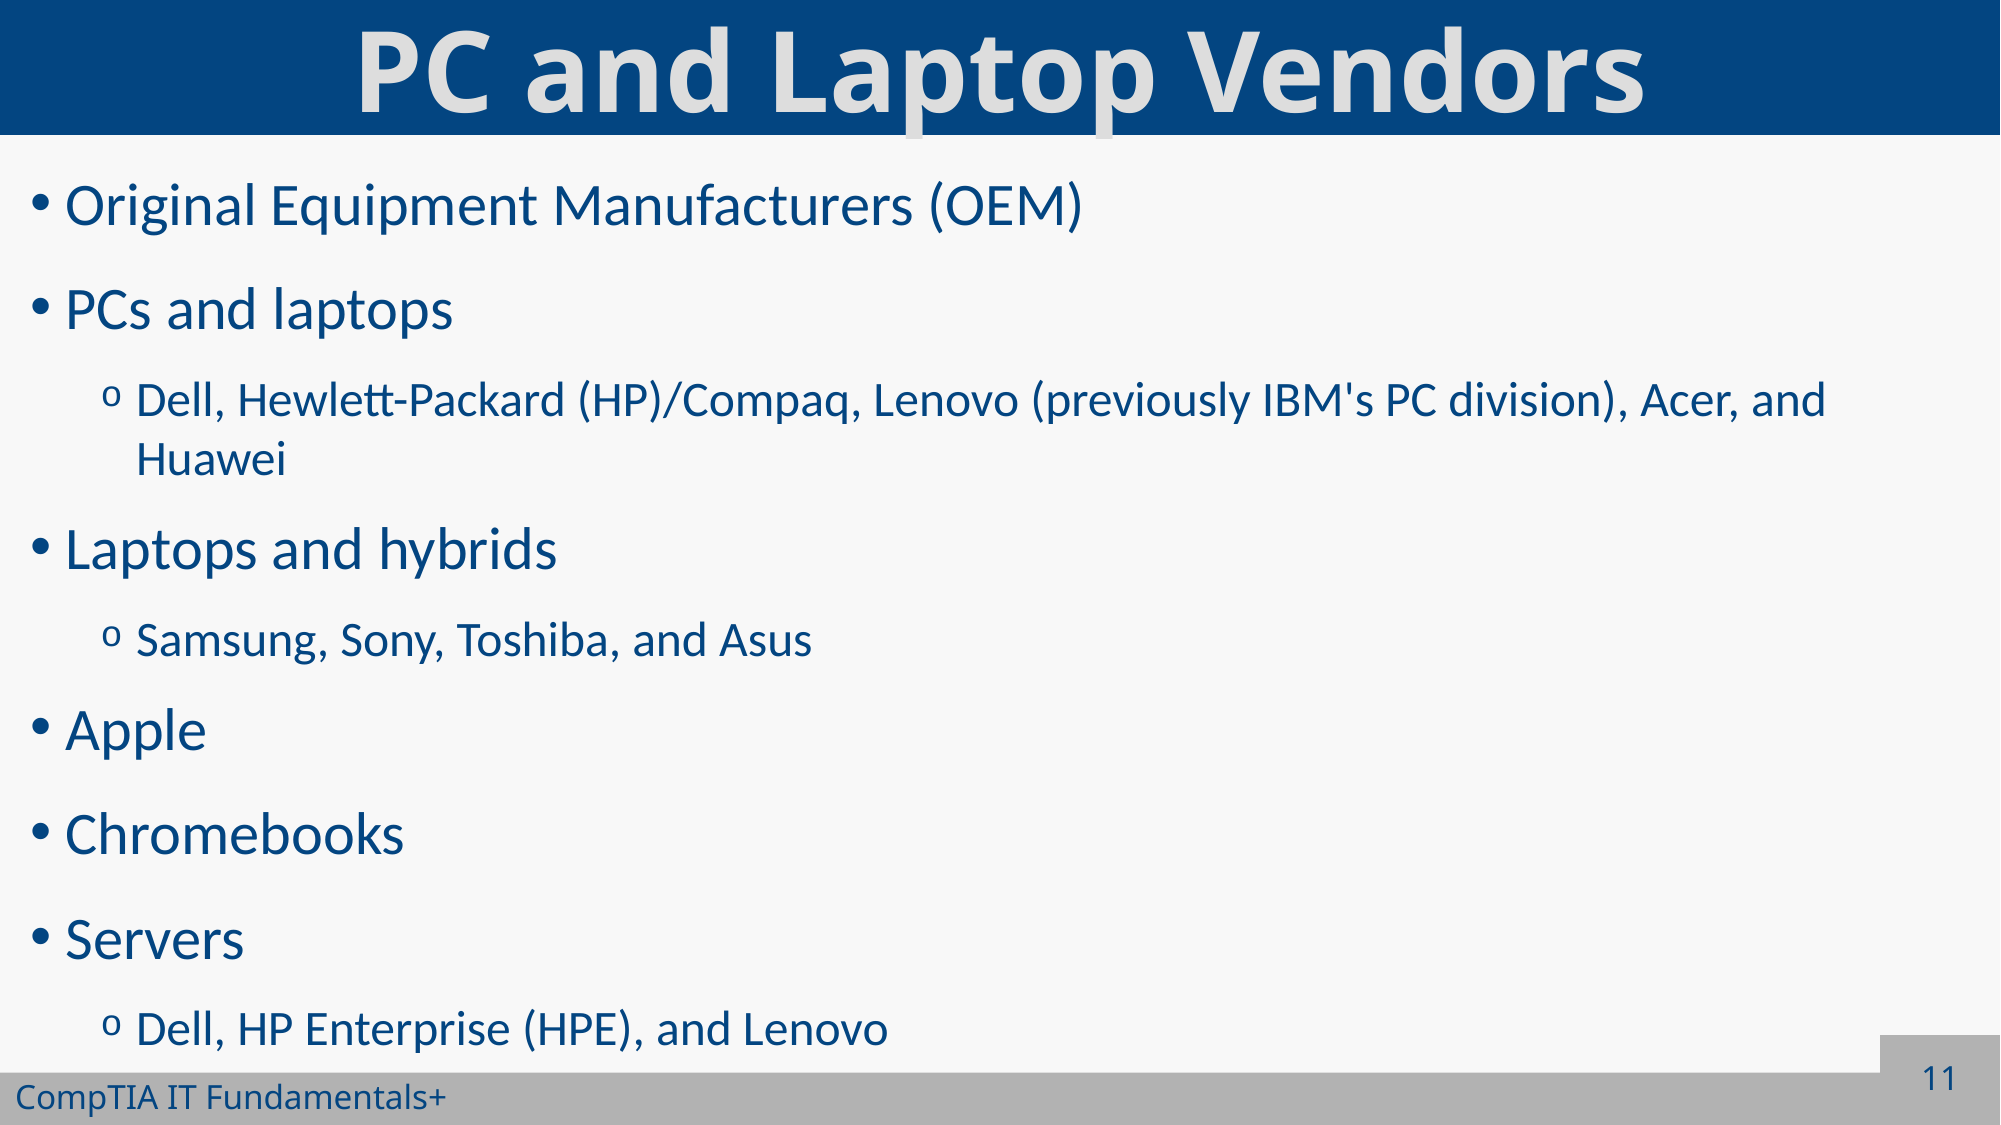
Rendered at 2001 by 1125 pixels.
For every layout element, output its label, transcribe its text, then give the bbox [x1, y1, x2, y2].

title PC and Laptop Vendors [0, 0, 2000, 135]
list Original Equipment Manufacturers (OEM) PCs and laptops Dell, Hewlett-Packard (HP)/Compaq, Lenovo (previously IBM's PC division), Acer, and Huawei Laptops and hybrids Samsung, Sony, Toshiba, and Asus Apple Chromebooks Servers Dell, HP Enterprise (HPE), and Lenovo [15, 149, 1980, 1065]
footer CompTIA IT Fundamentals+ [0, 1072, 1880, 1125]
slide_number 11 [1880, 1035, 2000, 1125]
